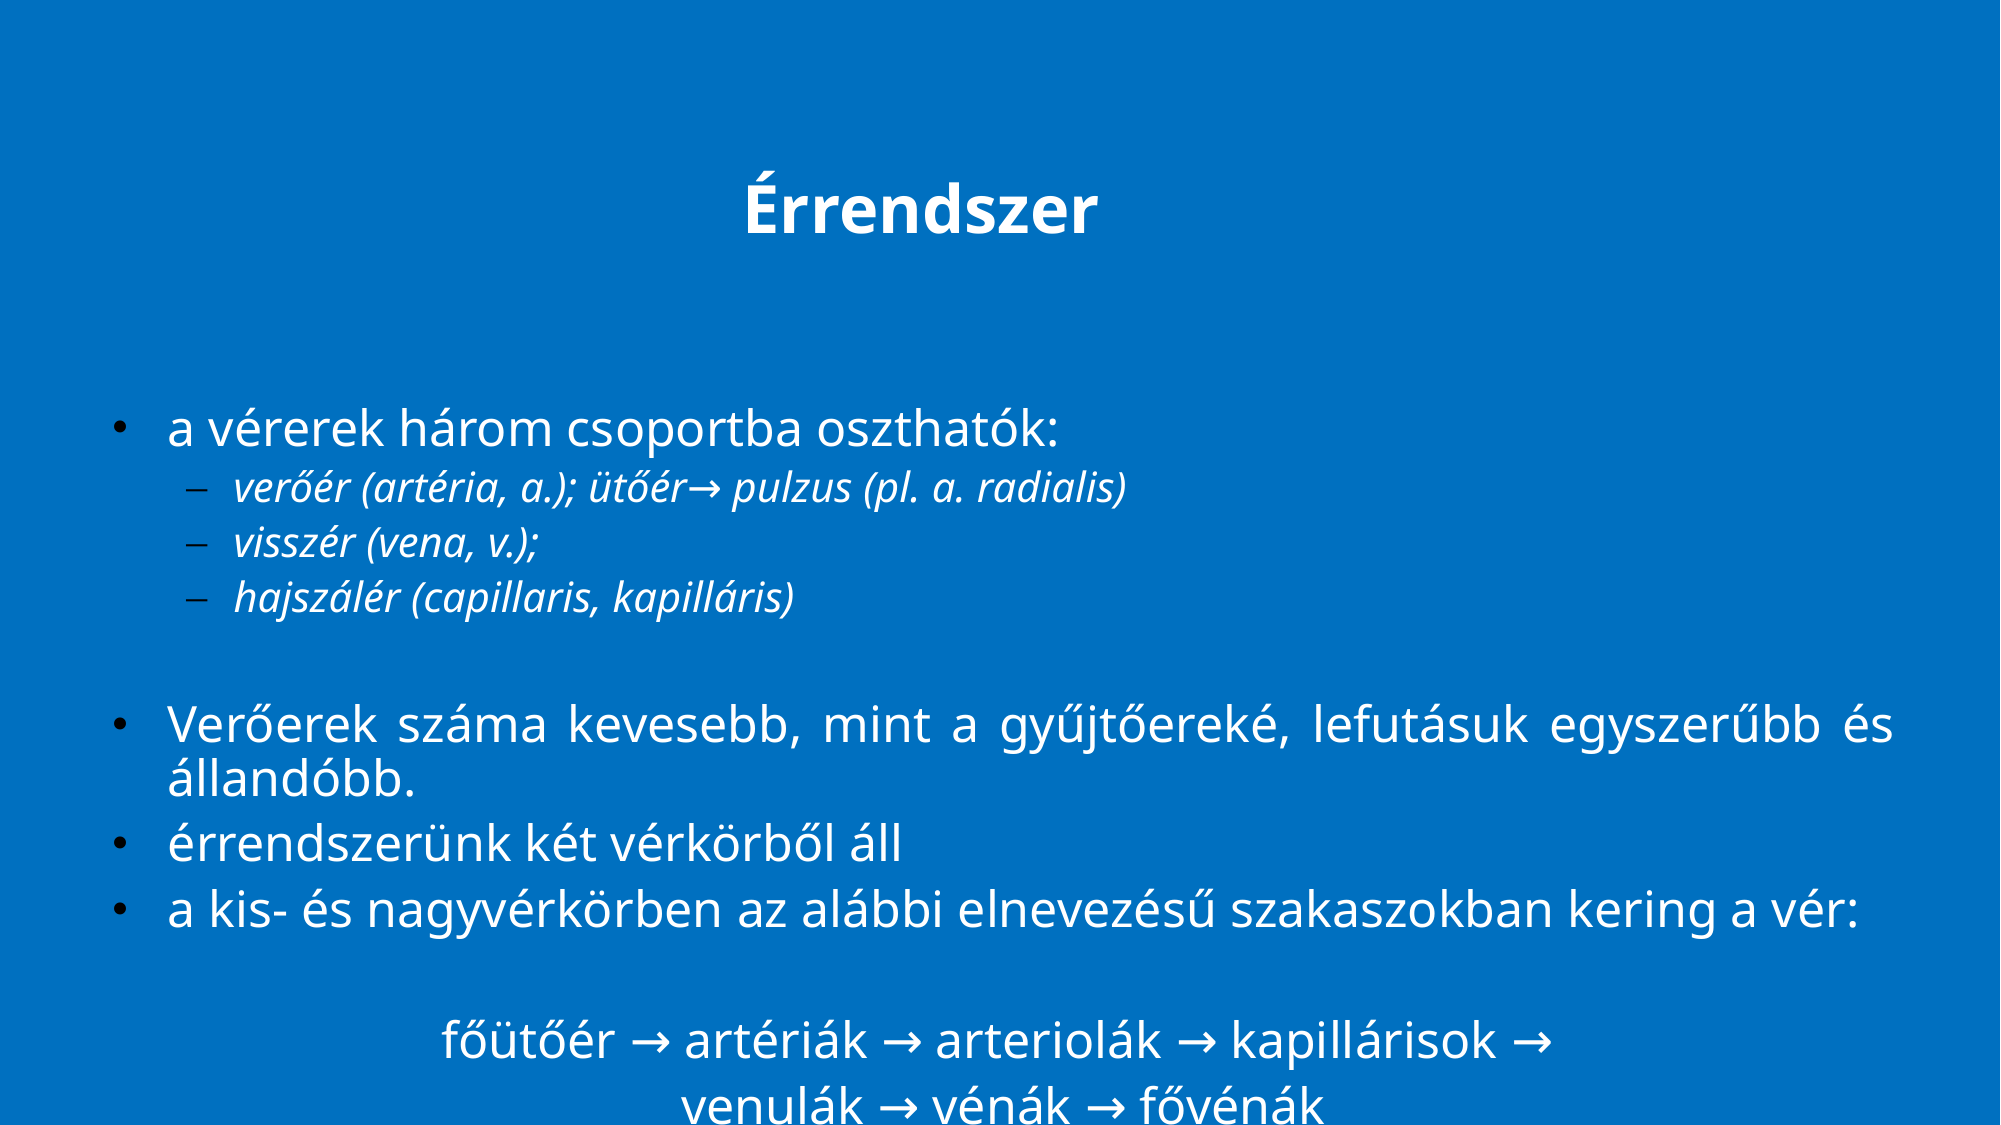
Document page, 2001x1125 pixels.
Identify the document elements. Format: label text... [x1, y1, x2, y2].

title Érrendszer [727, 113, 2000, 302]
list a vérerek három csoportba oszthatók: verőér (artéria, a.); ütőér→ pulzus (pl. a. radialis) visszér (vena, v.); hajszálér (capillaris, kapilláris) Verőerek száma kevesebb, mint a gyűjtőereké, lefutásuk egyszerűbb és állandóbb. érrendszerünk két vérkörből áll a kis- és nagyvérkörben az alábbi elnevezésű szakaszokban kering a vér: főütőér → artériák → arteriolák → kapillárisok → venulák → vénák → fővénák [96, 395, 1911, 1125]
